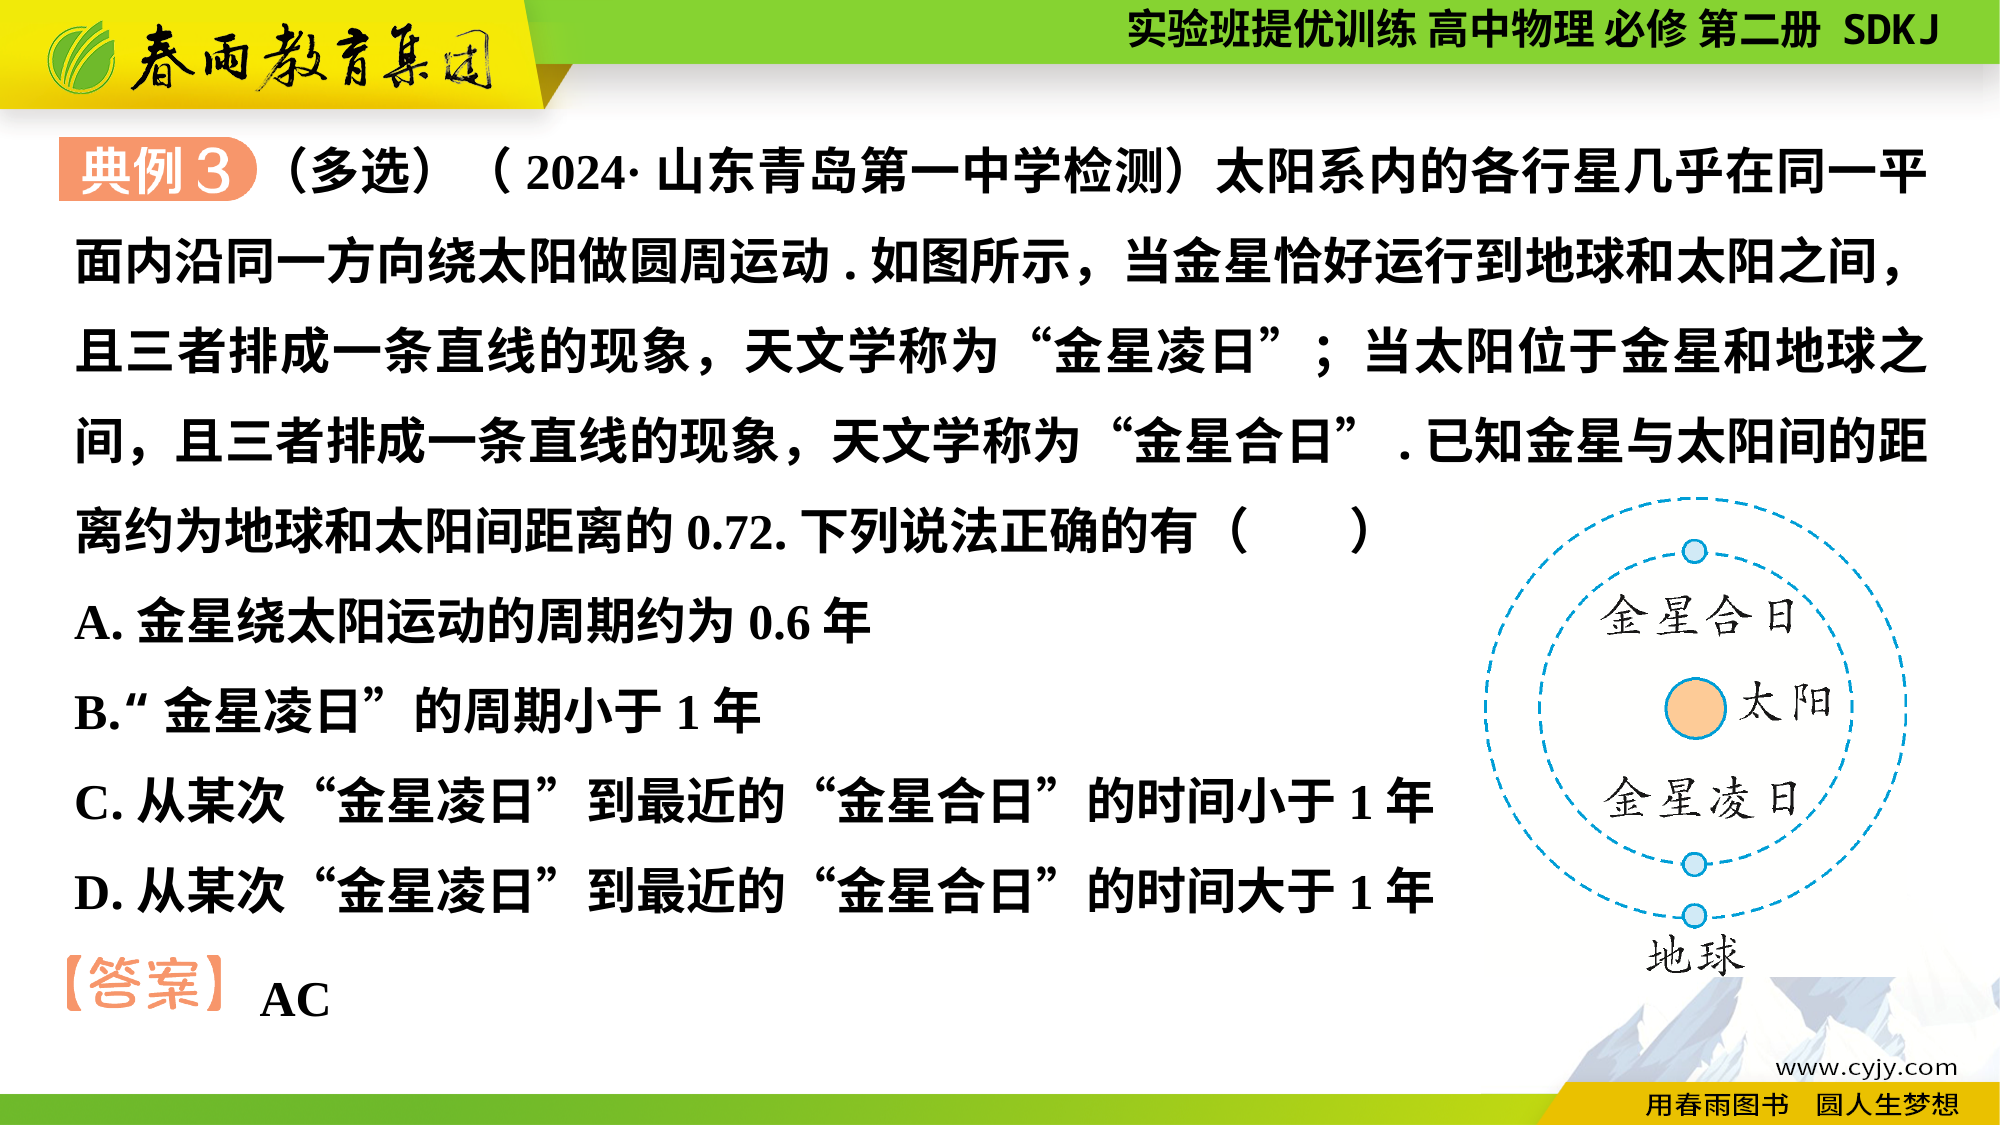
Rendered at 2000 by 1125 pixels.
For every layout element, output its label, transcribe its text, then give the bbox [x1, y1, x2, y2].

list （多选）（2024·山东青岛第一中学检测）太阳系内的各行星几乎在同一平面内沿同一方向绕太阳做圆周运动.如图所示，当金星恰好运行到地球和太阳之间，且三者排成一条直线的现象，天文学称为“金星凌日”；当太阳位于金星和地球之间，且三者排成一条直线的现象，天文学称为“金星合日”.已知金星与太阳间的距离约为地球和太阳间距离的0.72.下列说法正确的有（ ） A.金星绕太阳运动的周期约为0.6年 B.“金星凌日”的周期小于1年 C.从某次“金星凌日”到最近的“金星合日”的时间小于1年 D.从某次“金星凌日”到最近的“金星合日”的时间大于1年 [59, 101, 1944, 935]
text_box AC [244, 928, 347, 1034]
picture [0, 0, 2000, 1125]
